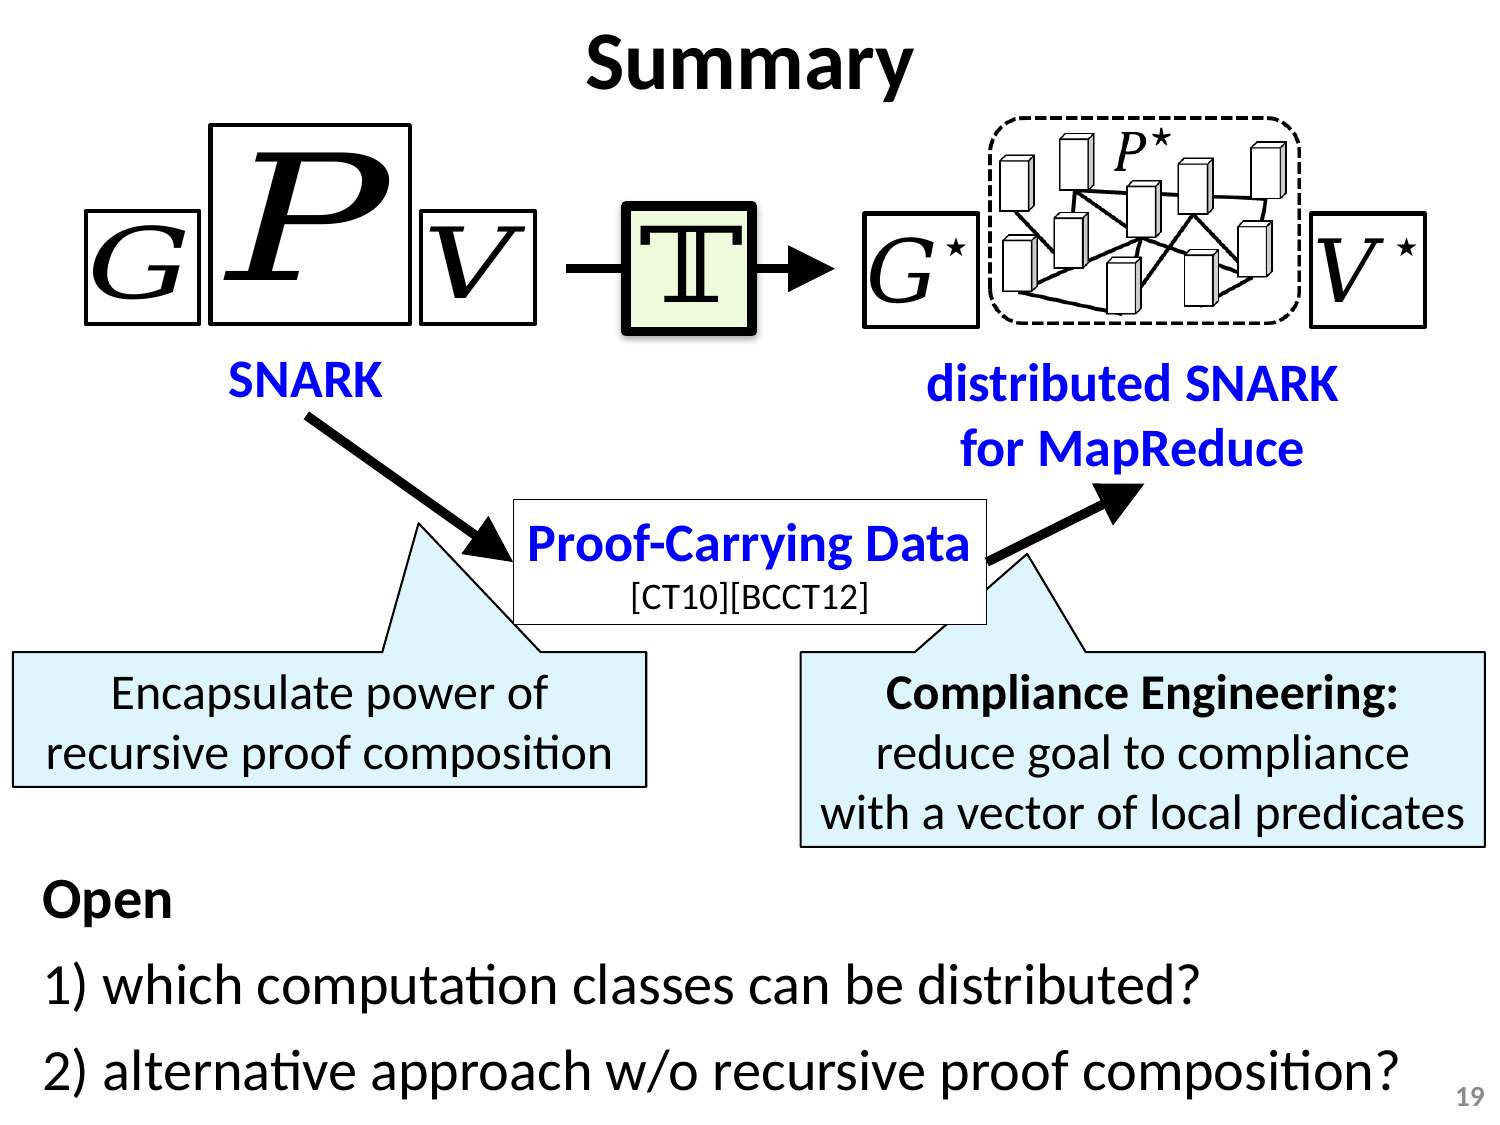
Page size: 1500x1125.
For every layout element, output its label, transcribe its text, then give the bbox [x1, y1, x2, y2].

text_box Proof-Carrying Data [CT10][BCCT12] [513, 499, 987, 625]
text_box Compliance Engineering: reduce goal to compliance with a vector of local predicates [800, 571, 1485, 847]
text_box 2) alternative approach w/o recursive proof composition? [27, 1024, 1441, 1110]
text_box 1) which computation classes can be distributed? [27, 938, 1441, 1024]
slide_number 19 [1149, 1064, 1500, 1125]
text_box Open [27, 852, 205, 938]
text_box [306, 416, 511, 564]
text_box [989, 483, 1145, 564]
text_box SNARK [214, 335, 399, 416]
text_box Encapsulate power of recursive proof composition [12, 571, 647, 787]
text_box distributed SNARK for MapReduce [911, 339, 1355, 485]
picture [988, 109, 1301, 325]
text_box Summary [0, 0, 1500, 112]
